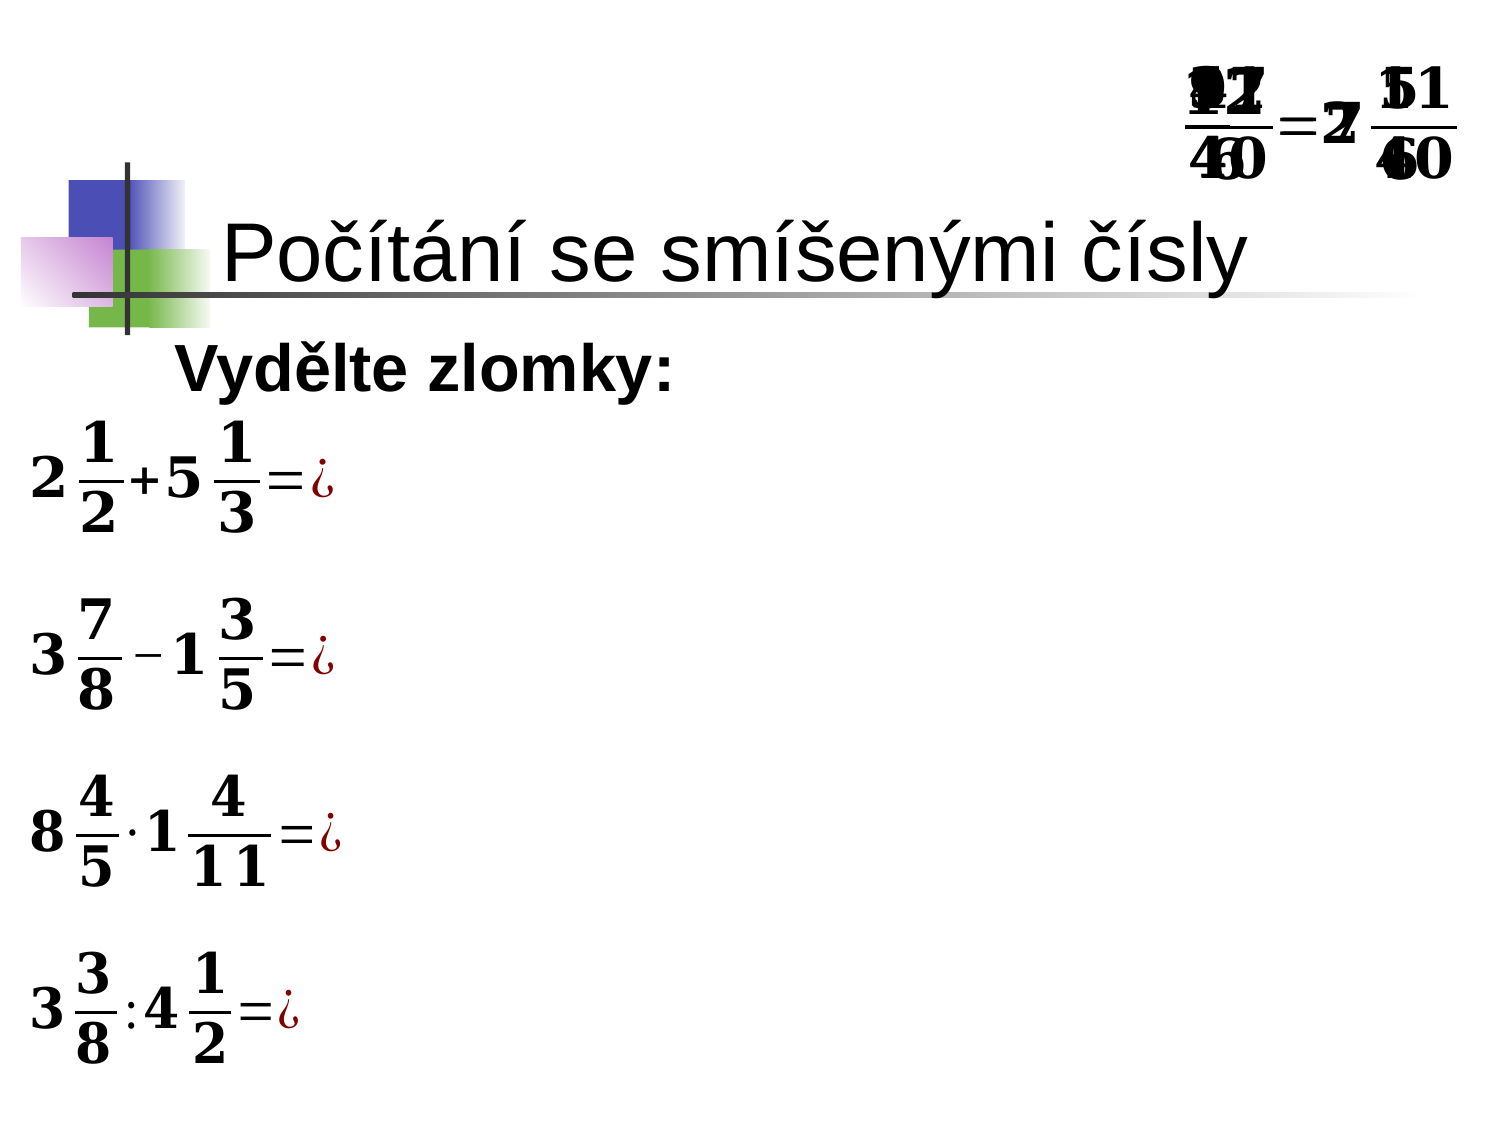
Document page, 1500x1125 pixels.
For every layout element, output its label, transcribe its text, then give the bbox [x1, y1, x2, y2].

text_box Vydělte zlomky: [88, 317, 762, 413]
text_box Počítání se smíšenými čísly [181, 191, 1289, 306]
